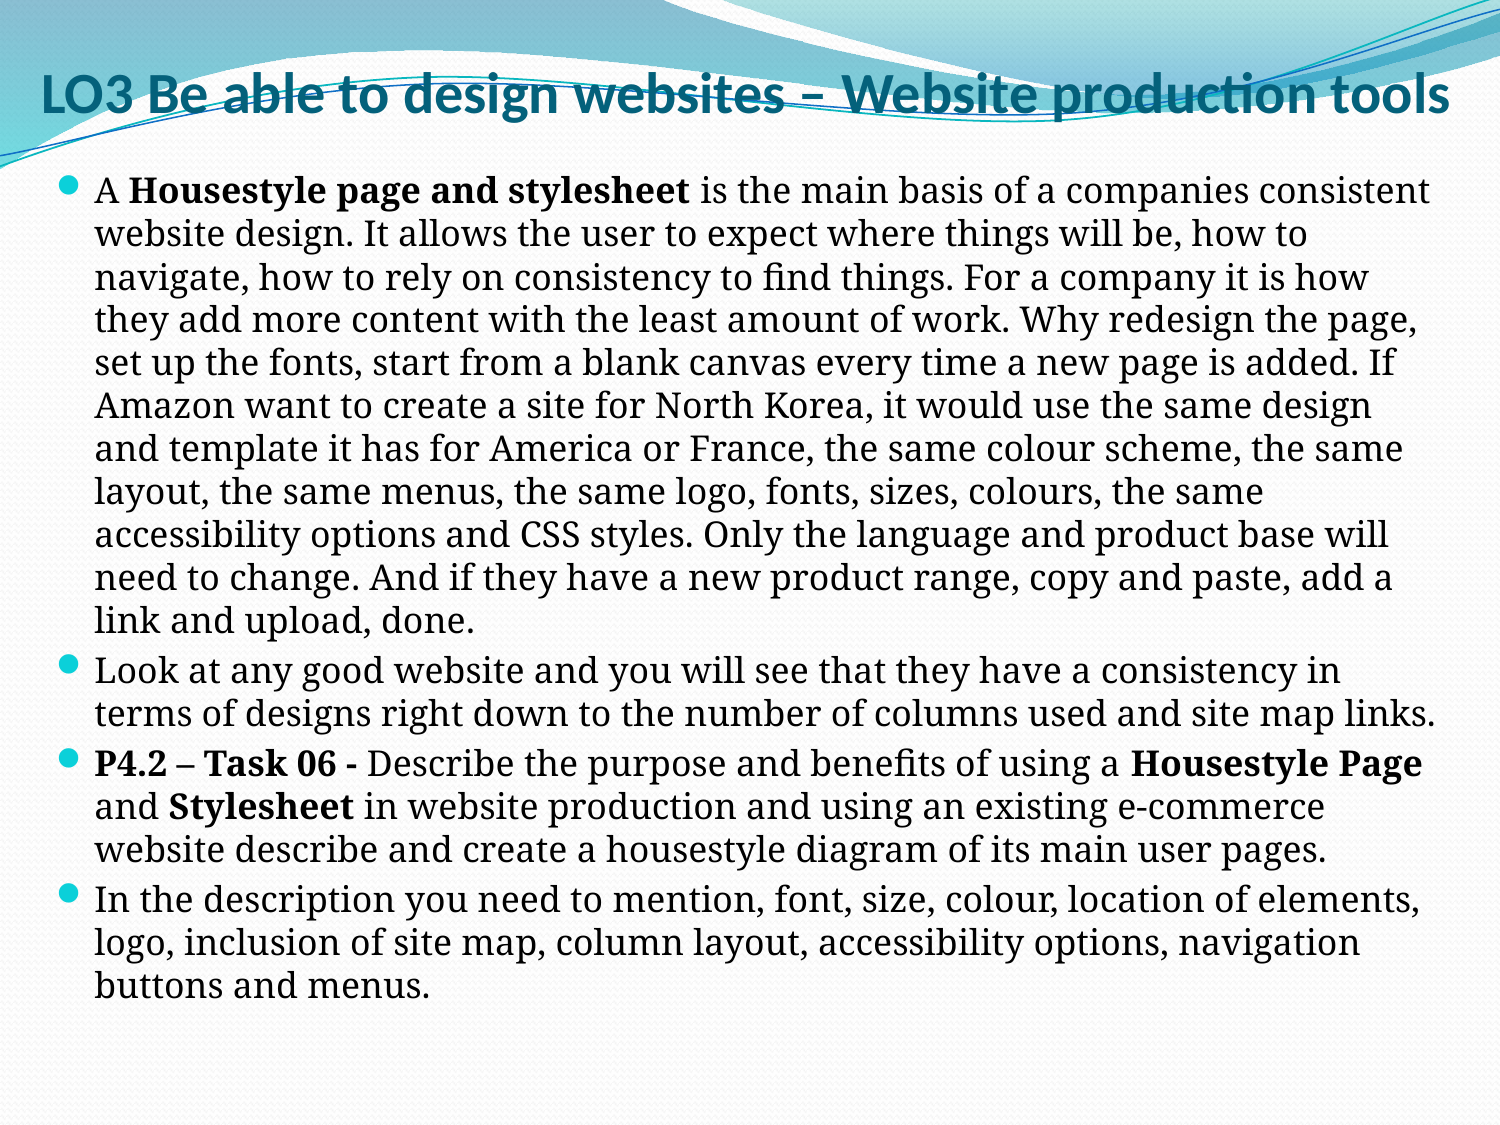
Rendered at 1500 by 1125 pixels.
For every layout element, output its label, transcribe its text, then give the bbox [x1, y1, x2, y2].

list A Housestyle page and stylesheet is the main basis of a companies consistent website design. It allows the user to expect where things will be, how to navigate, how to rely on consistency to find things. For a company it is how they add more content with the least amount of work. Why redesign the page, set up the fonts, start from a blank canvas every time a new page is added. If Amazon want to create a site for North Korea, it would use the same design and template it has for America or France, the same colour scheme, the same layout, the same menus, the same logo, fonts, sizes, colours, the same accessibility options and CSS styles. Only the language and product base will need to change. And if they have a new product range, copy and paste, add a link and upload, done. Look at any good website and you will see that they have a consistency in terms of designs right down to the number of columns used and site map links. P4.2 – Task 06 - Describe the purpose and benefits of using a Housestyle Page and Stylesheet in website production and using an existing e-commerce website describe and create a housestyle diagram of its main user pages. In the description you need to mention, font, size, colour, location of elements, logo, inclusion of site map, column layout, accessibility options, navigation buttons and menus. [41, 160, 1459, 1071]
title LO3 Be able to design websites – Website production tools [41, 30, 1459, 126]
